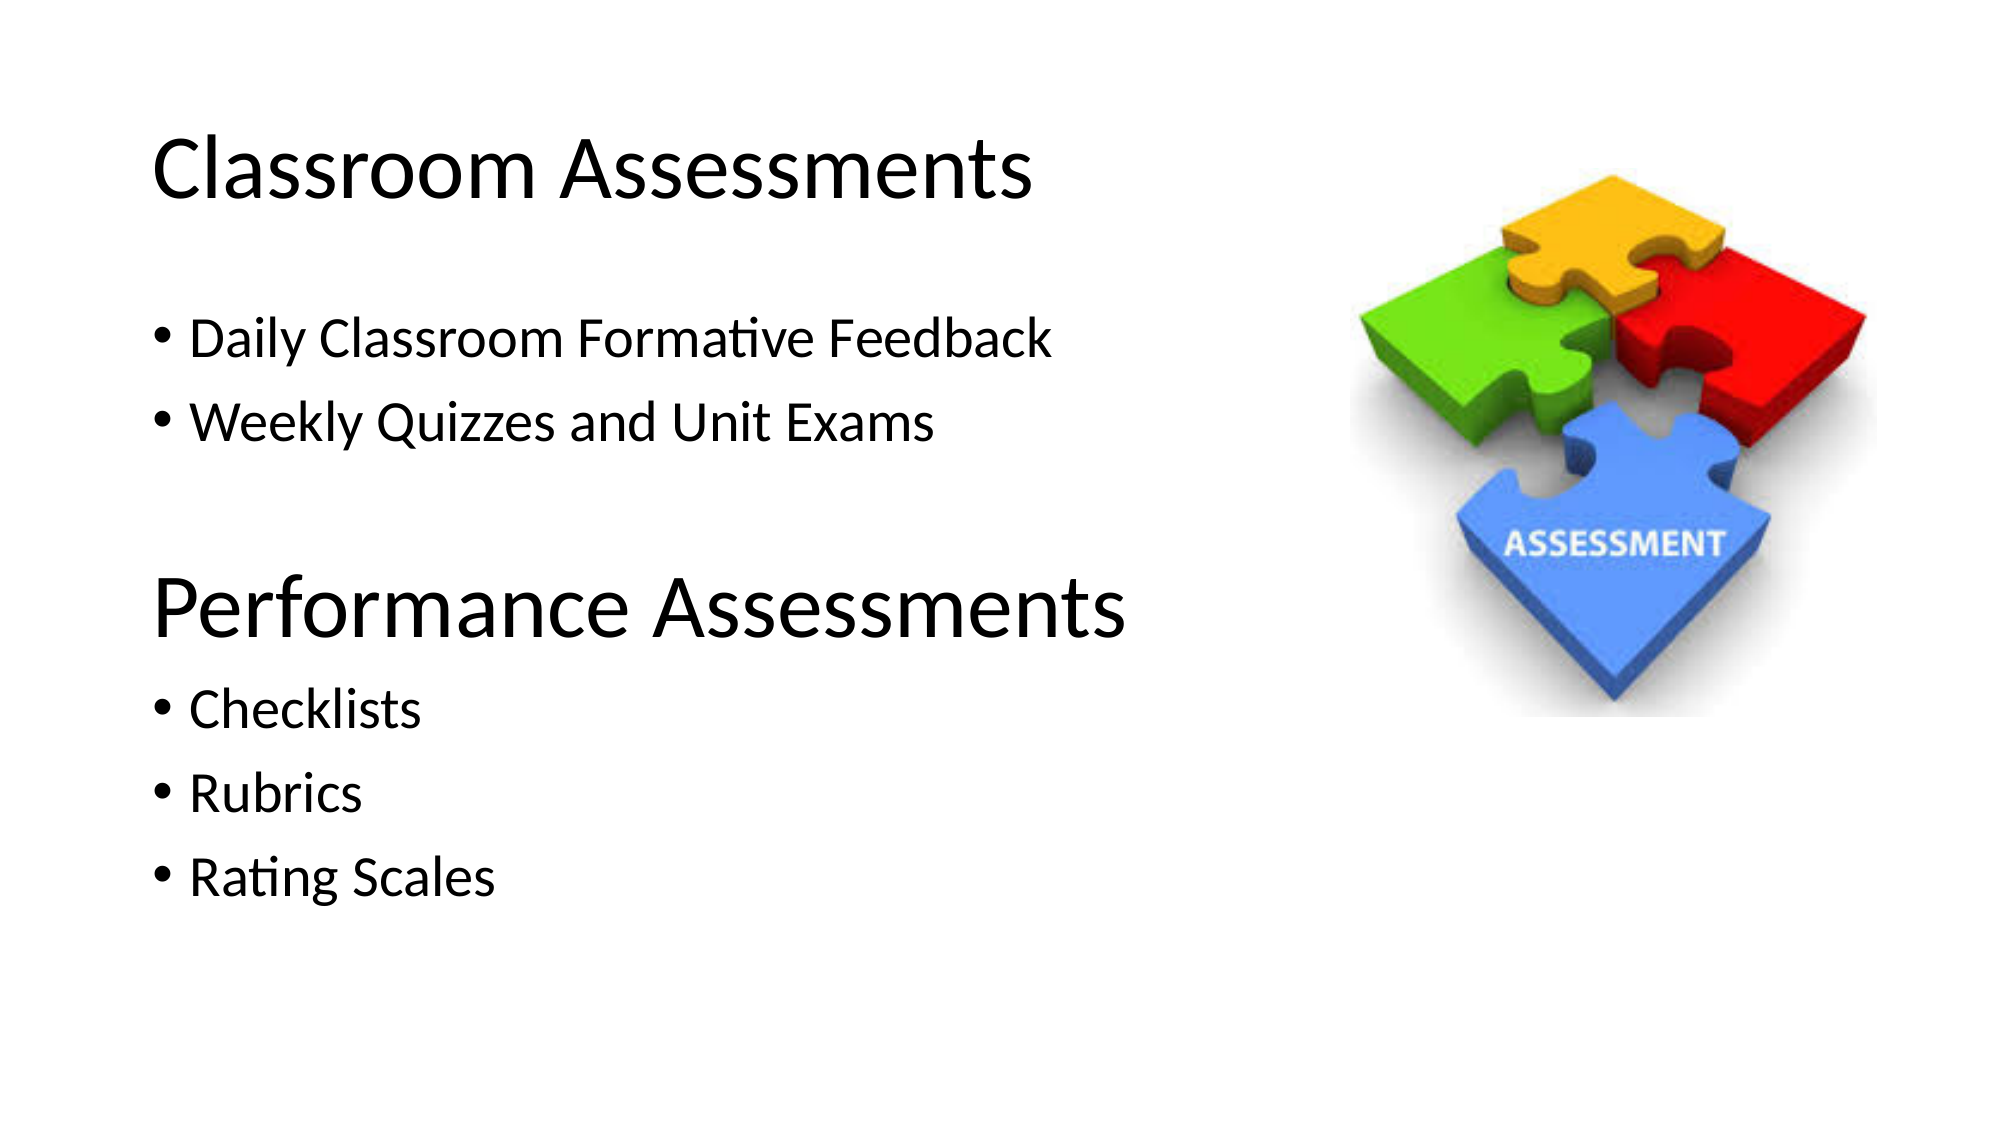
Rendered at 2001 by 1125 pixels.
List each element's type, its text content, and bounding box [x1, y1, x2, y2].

title Classroom Assessments [137, 59, 1863, 278]
list Daily Classroom Formative Feedback Weekly Quizzes and Unit Exams Performance Assessments Checklists Rubrics Rating Scales [137, 299, 1863, 1014]
picture [1350, 168, 1877, 717]
